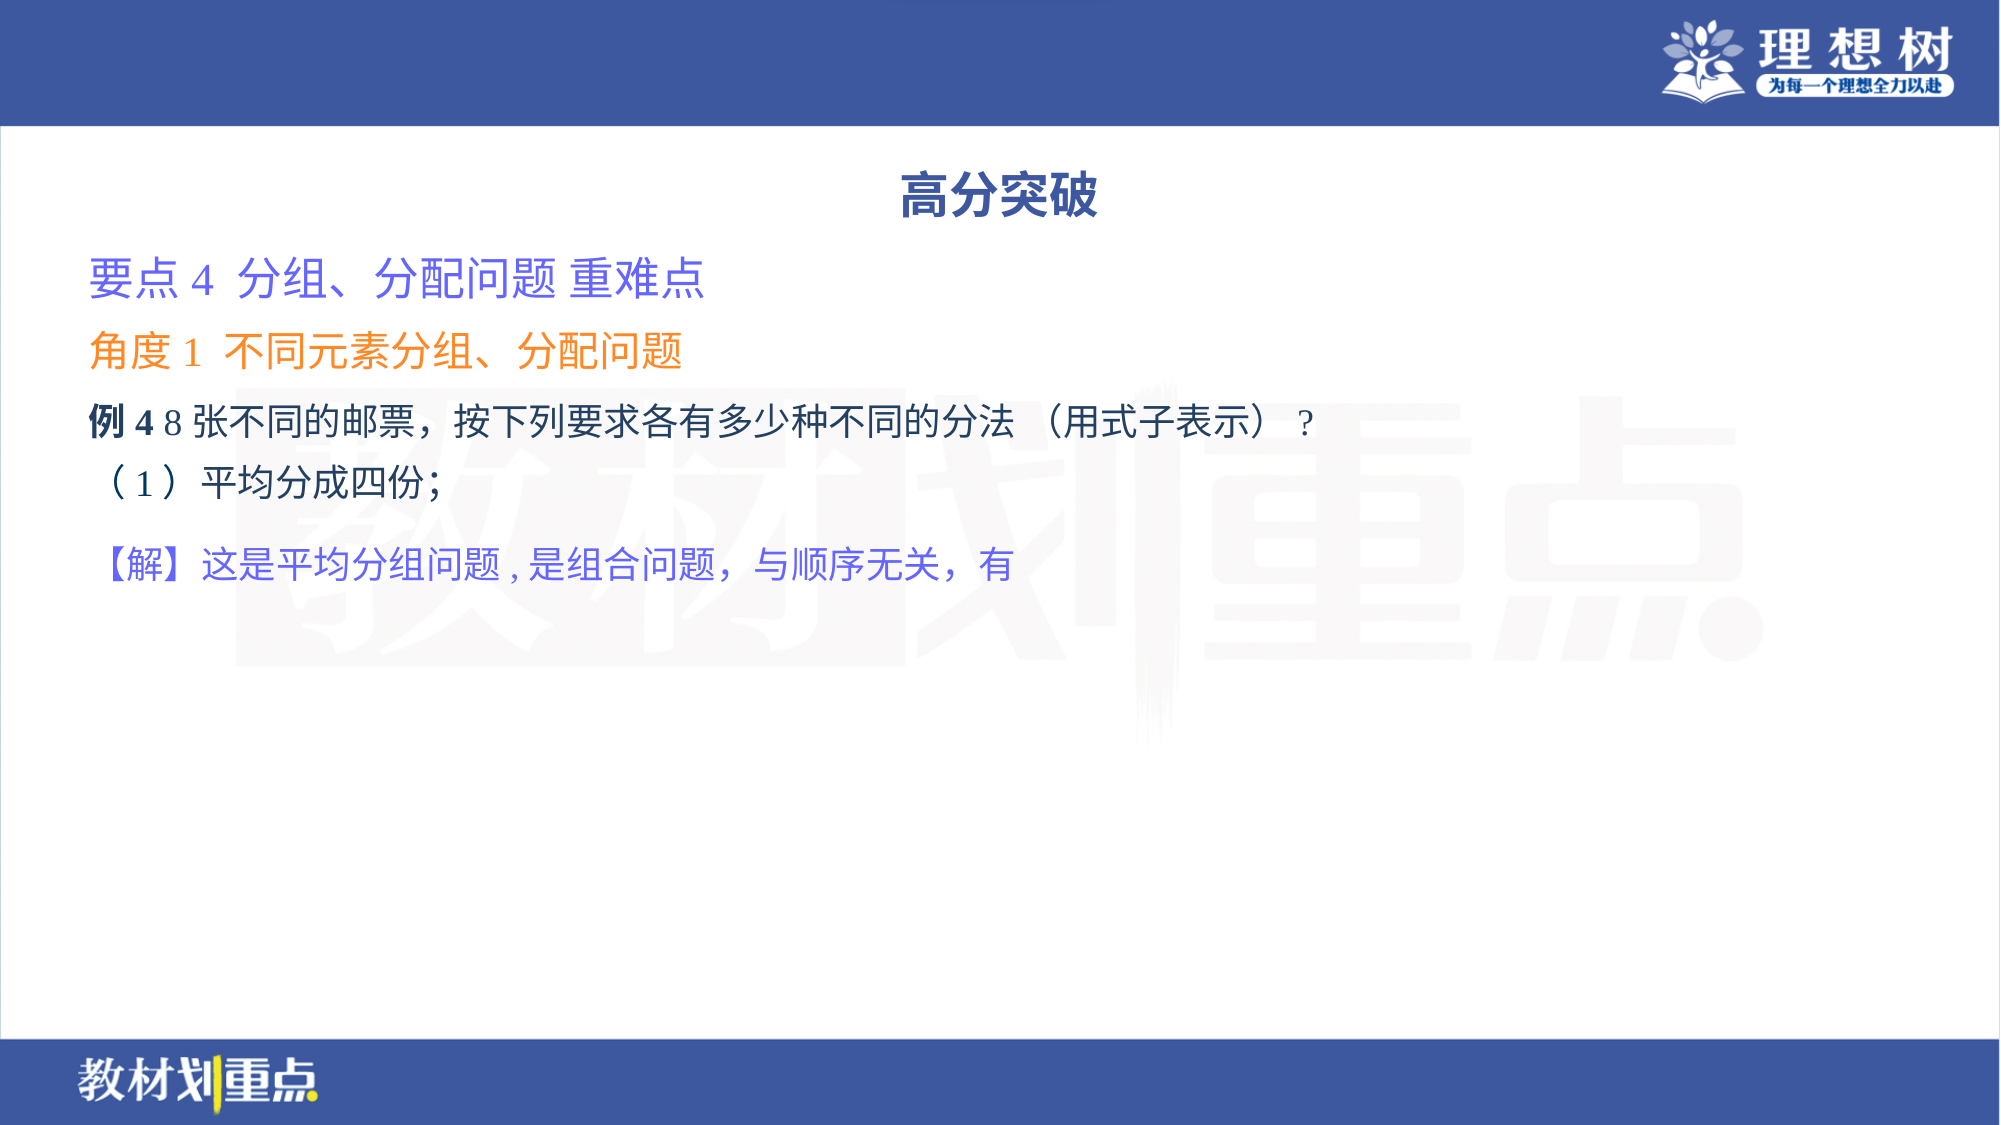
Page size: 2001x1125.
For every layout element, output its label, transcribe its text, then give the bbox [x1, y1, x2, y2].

text_box （1）平均分成四份； [88, 436, 1911, 497]
text_box 高分突破 [88, 135, 1911, 223]
picture [0, 0, 2000, 1125]
text_box 要点4 分组、分配问题 重难点 [88, 223, 1911, 304]
text_box 角度1 不同元素分组、分配问题 [88, 304, 1911, 376]
text_box 例4 8张不同的邮票，按下列要求各有多少种不同的分法 （用式子表示）? [88, 376, 1911, 436]
